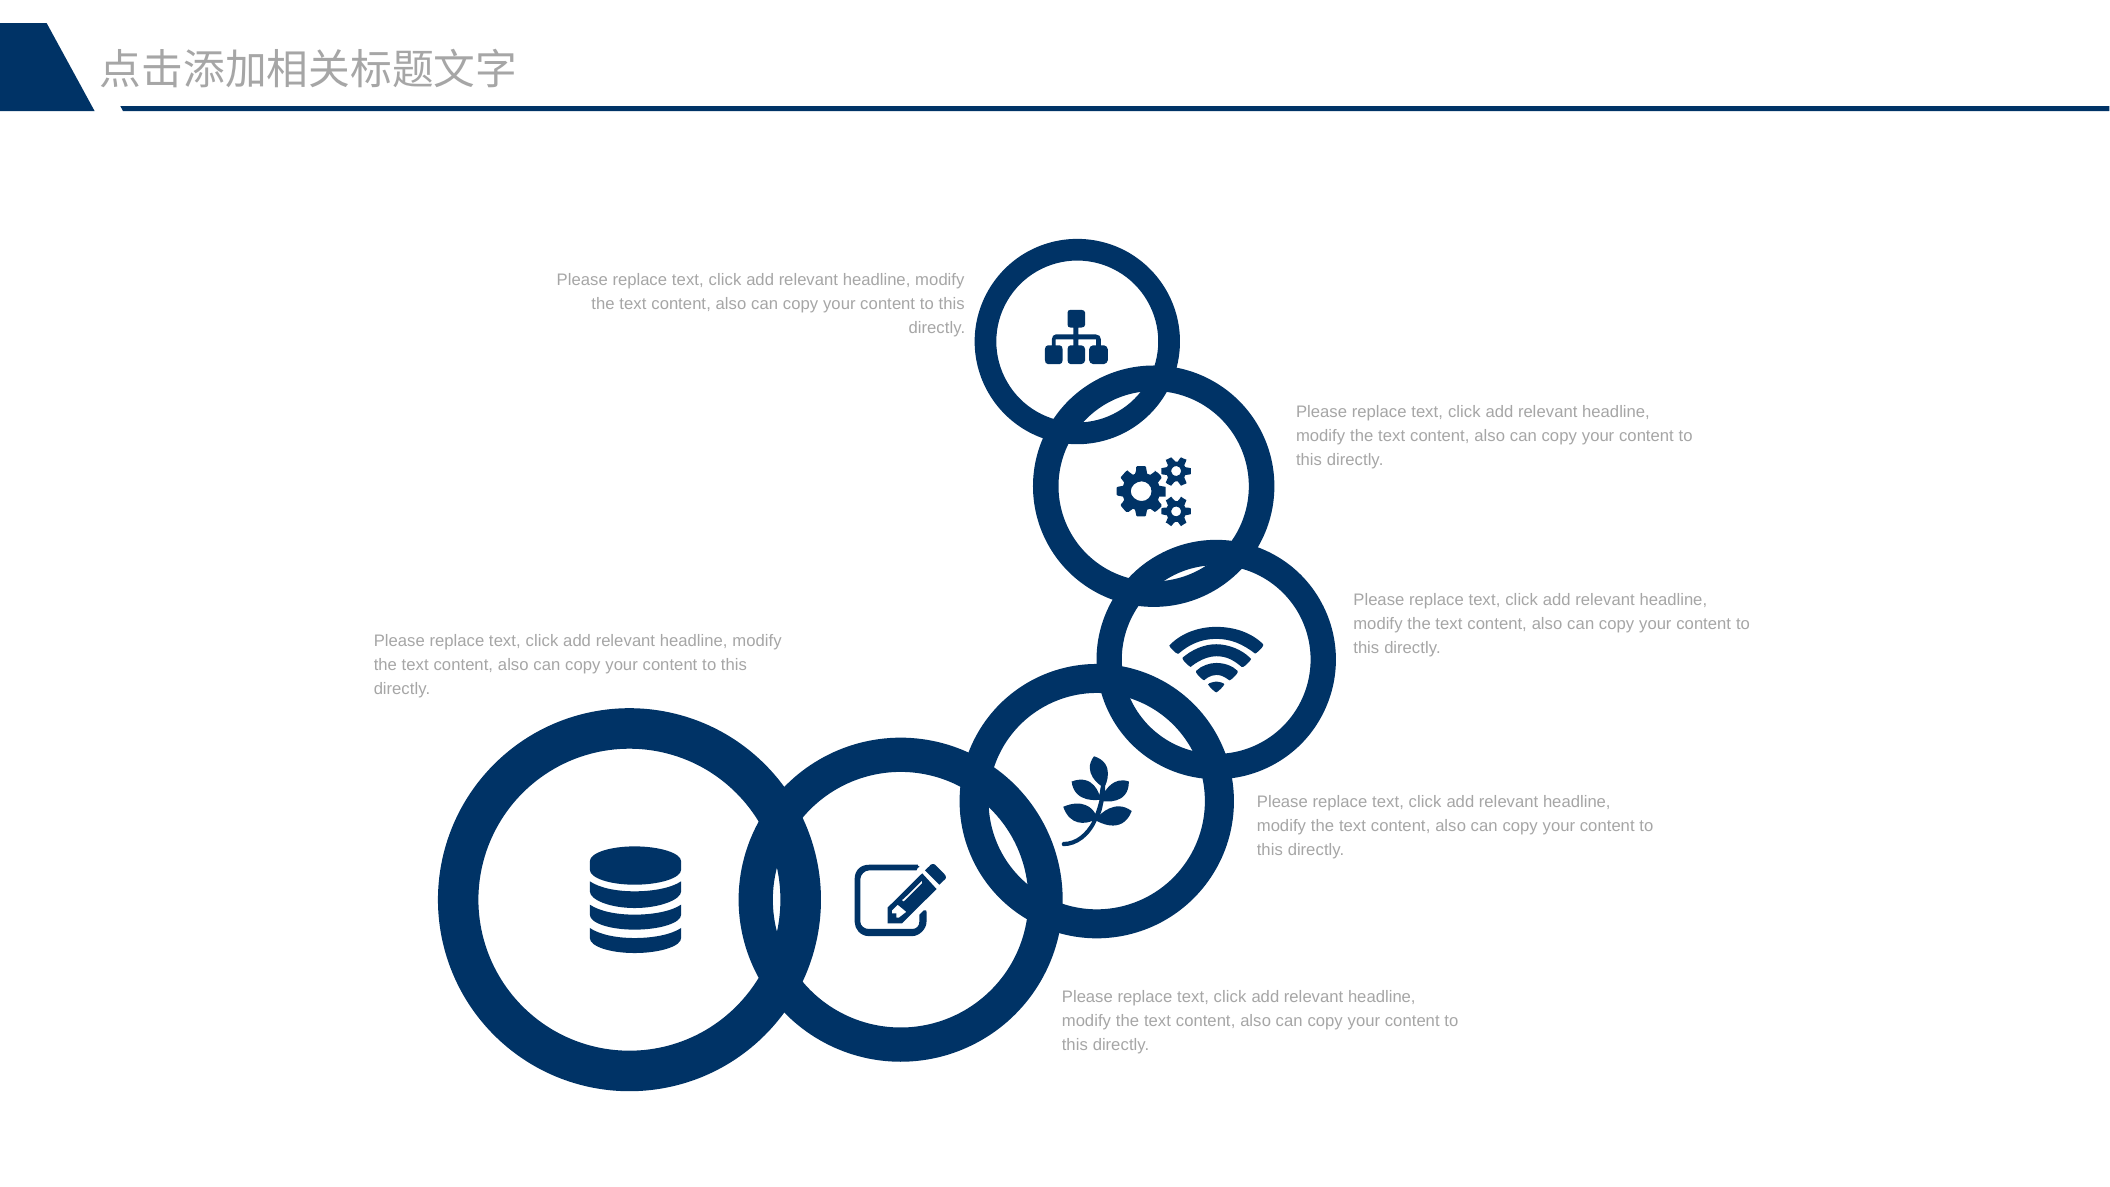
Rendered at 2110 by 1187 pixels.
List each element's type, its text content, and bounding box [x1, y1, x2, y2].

text_box Please replace text, click add relevant headline, modify the text content, also can copy your content to this directly. [373, 626, 783, 698]
text_box [925, 864, 946, 885]
text_box [118, 104, 2110, 113]
text_box [1061, 756, 1132, 847]
text_box 点击添加相关标题文字 [99, 42, 603, 93]
text_box [589, 881, 682, 909]
text_box [1044, 309, 1108, 365]
text_box [1208, 681, 1225, 693]
text_box [1031, 364, 1276, 600]
text_box Please replace text, click add relevant headline, modify the text content, also can copy your content to this directly. [1353, 585, 1759, 657]
text_box [1095, 538, 1337, 779]
text_box [973, 237, 1182, 439]
text_box [785, 736, 1064, 1063]
text_box [887, 873, 937, 924]
text_box [737, 822, 777, 977]
text_box [589, 904, 682, 930]
text_box [968, 662, 1235, 940]
text_box [1070, 393, 1167, 446]
text_box [1140, 567, 1242, 608]
text_box [1182, 644, 1252, 667]
text_box [589, 927, 682, 954]
text_box Please replace text, click add relevant headline, modify the text content, also can copy your content to this directly. [1061, 981, 1468, 1054]
text_box [1169, 626, 1264, 654]
text_box Please replace text, click add relevant headline, modify the text content, also can copy your content to this directly. [556, 265, 966, 337]
text_box [0, 22, 97, 113]
text_box [589, 846, 682, 885]
text_box [1116, 457, 1191, 527]
text_box [1196, 662, 1238, 681]
text_box [958, 788, 1027, 920]
text_box Please replace text, click add relevant headline, modify the text content, also can copy your content to this directly. [1256, 787, 1663, 859]
text_box [1100, 695, 1201, 780]
text_box Please replace text, click add relevant headline, modify the text content, also can copy your content to this directly. [1296, 397, 1702, 469]
text_box [436, 707, 823, 1093]
text_box [854, 864, 927, 937]
